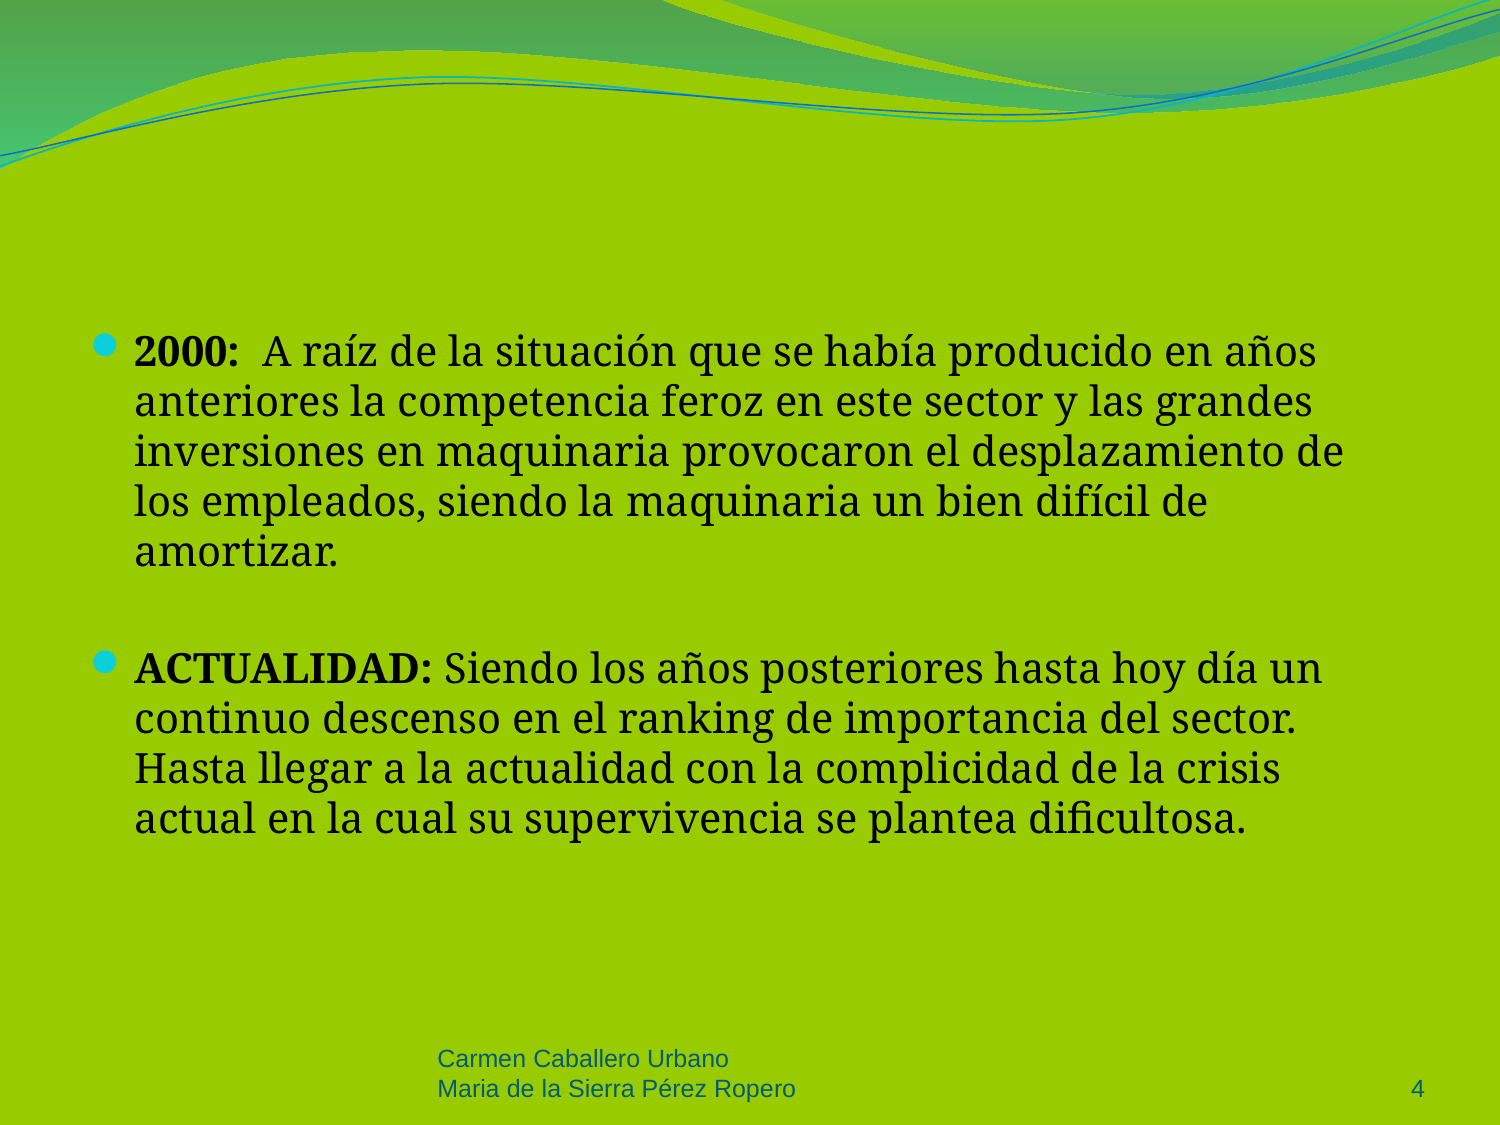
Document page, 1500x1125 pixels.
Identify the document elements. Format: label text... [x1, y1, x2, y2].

footer Carmen Caballero Urbano Maria de la Sierra Pérez Ropero [437, 1042, 988, 1103]
list 2000: A raíz de la situación que se había producido en años anteriores la competencia feroz en este sector y las grandes inversiones en maquinaria provocaron el desplazamiento de los empleados, siendo la maquinaria un bien difícil de amortizar. ACTUALIDAD: Siendo los años posteriores hasta hoy día un continuo descenso en el ranking de importancia del sector. Hasta llegar a la actualidad con la complicidad de la crisis actual en la cual su supervivencia se plantea dificultosa. [74, 317, 1426, 1038]
slide_number 4 [1299, 1042, 1425, 1103]
